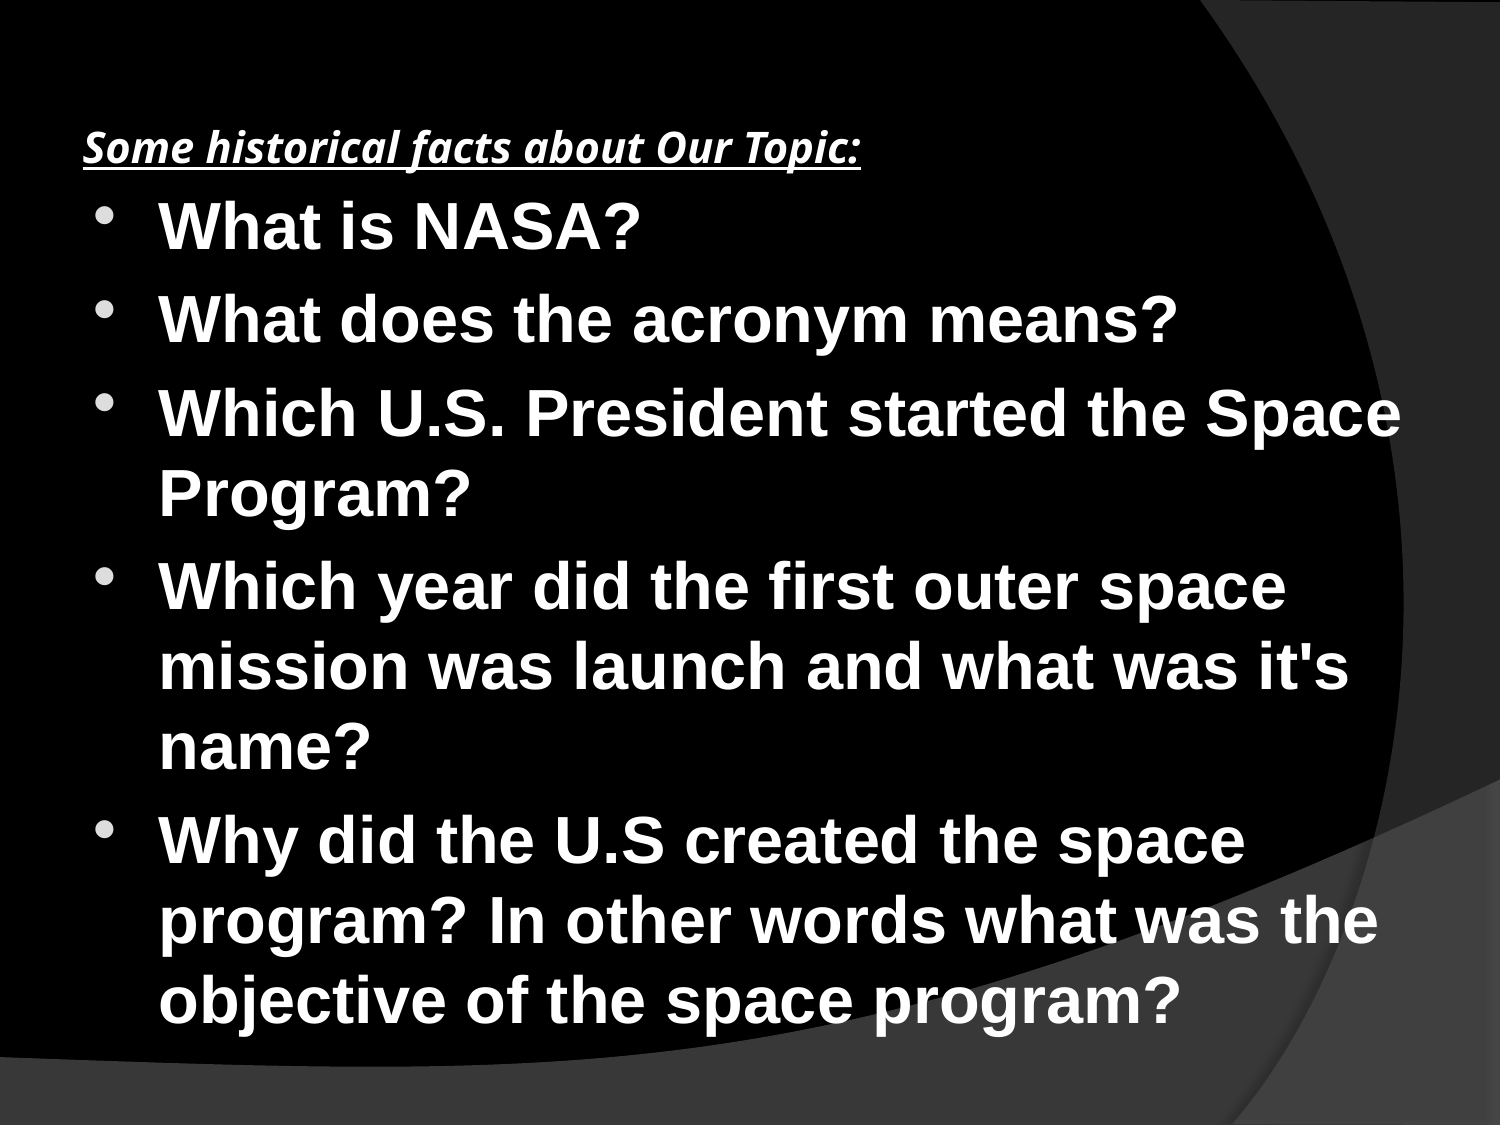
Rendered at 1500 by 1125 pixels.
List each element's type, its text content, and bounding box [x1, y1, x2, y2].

list What is NASA? What does the acronym means? Which U.S. President started the Space Program? Which year did the first outer space mission was launch and what was it's name? Why did the U.S created the space program? In other words what was the objective of the space program? [75, 174, 1425, 1063]
title Some historical facts about Our Topic: [75, 45, 1300, 174]
